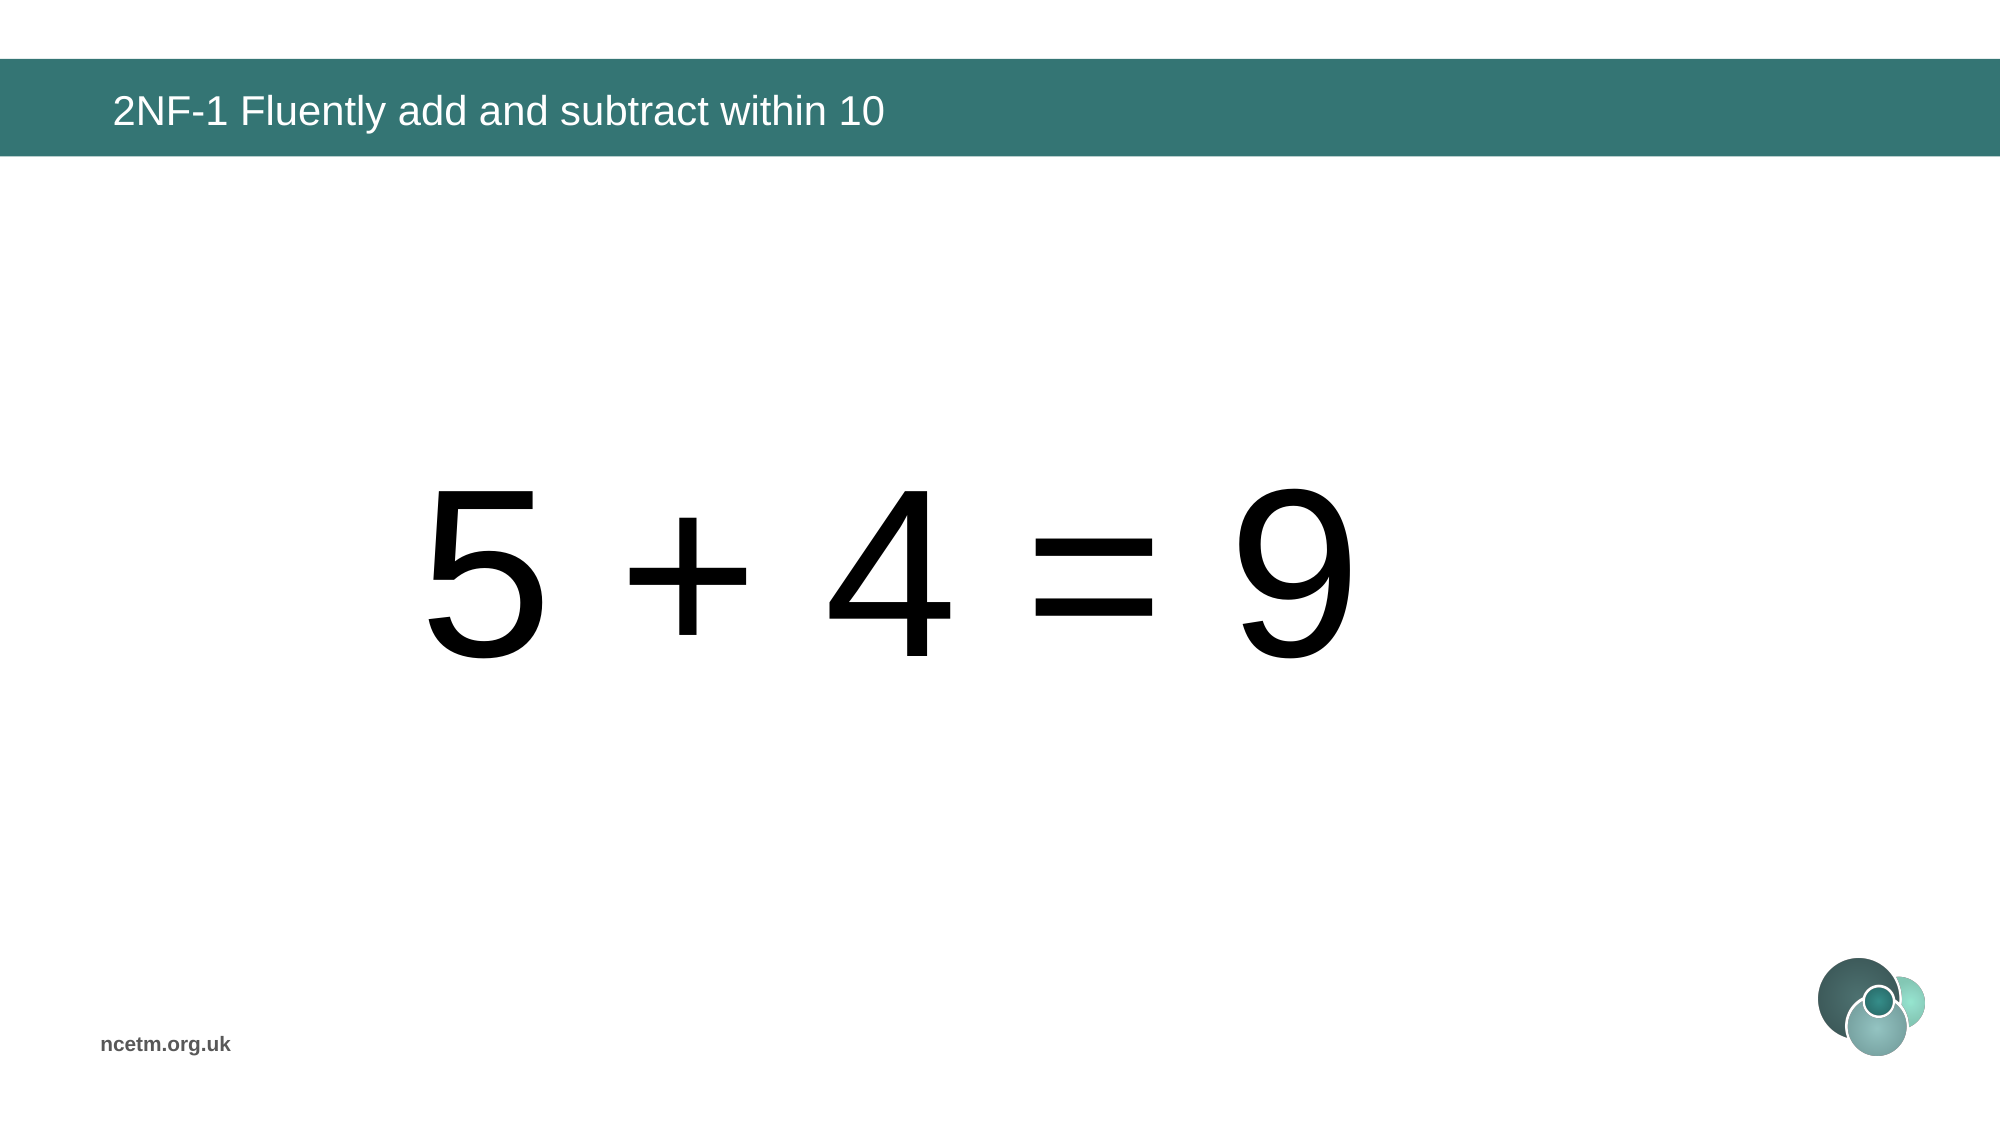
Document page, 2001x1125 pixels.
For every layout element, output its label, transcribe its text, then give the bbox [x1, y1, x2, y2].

picture [1818, 958, 1925, 1056]
text_box 5 + 4 = [404, 409, 1213, 712]
title 2NF-1 Fluently add and subtract within 10 [97, 76, 1945, 147]
text_box 9 [1213, 409, 1377, 712]
